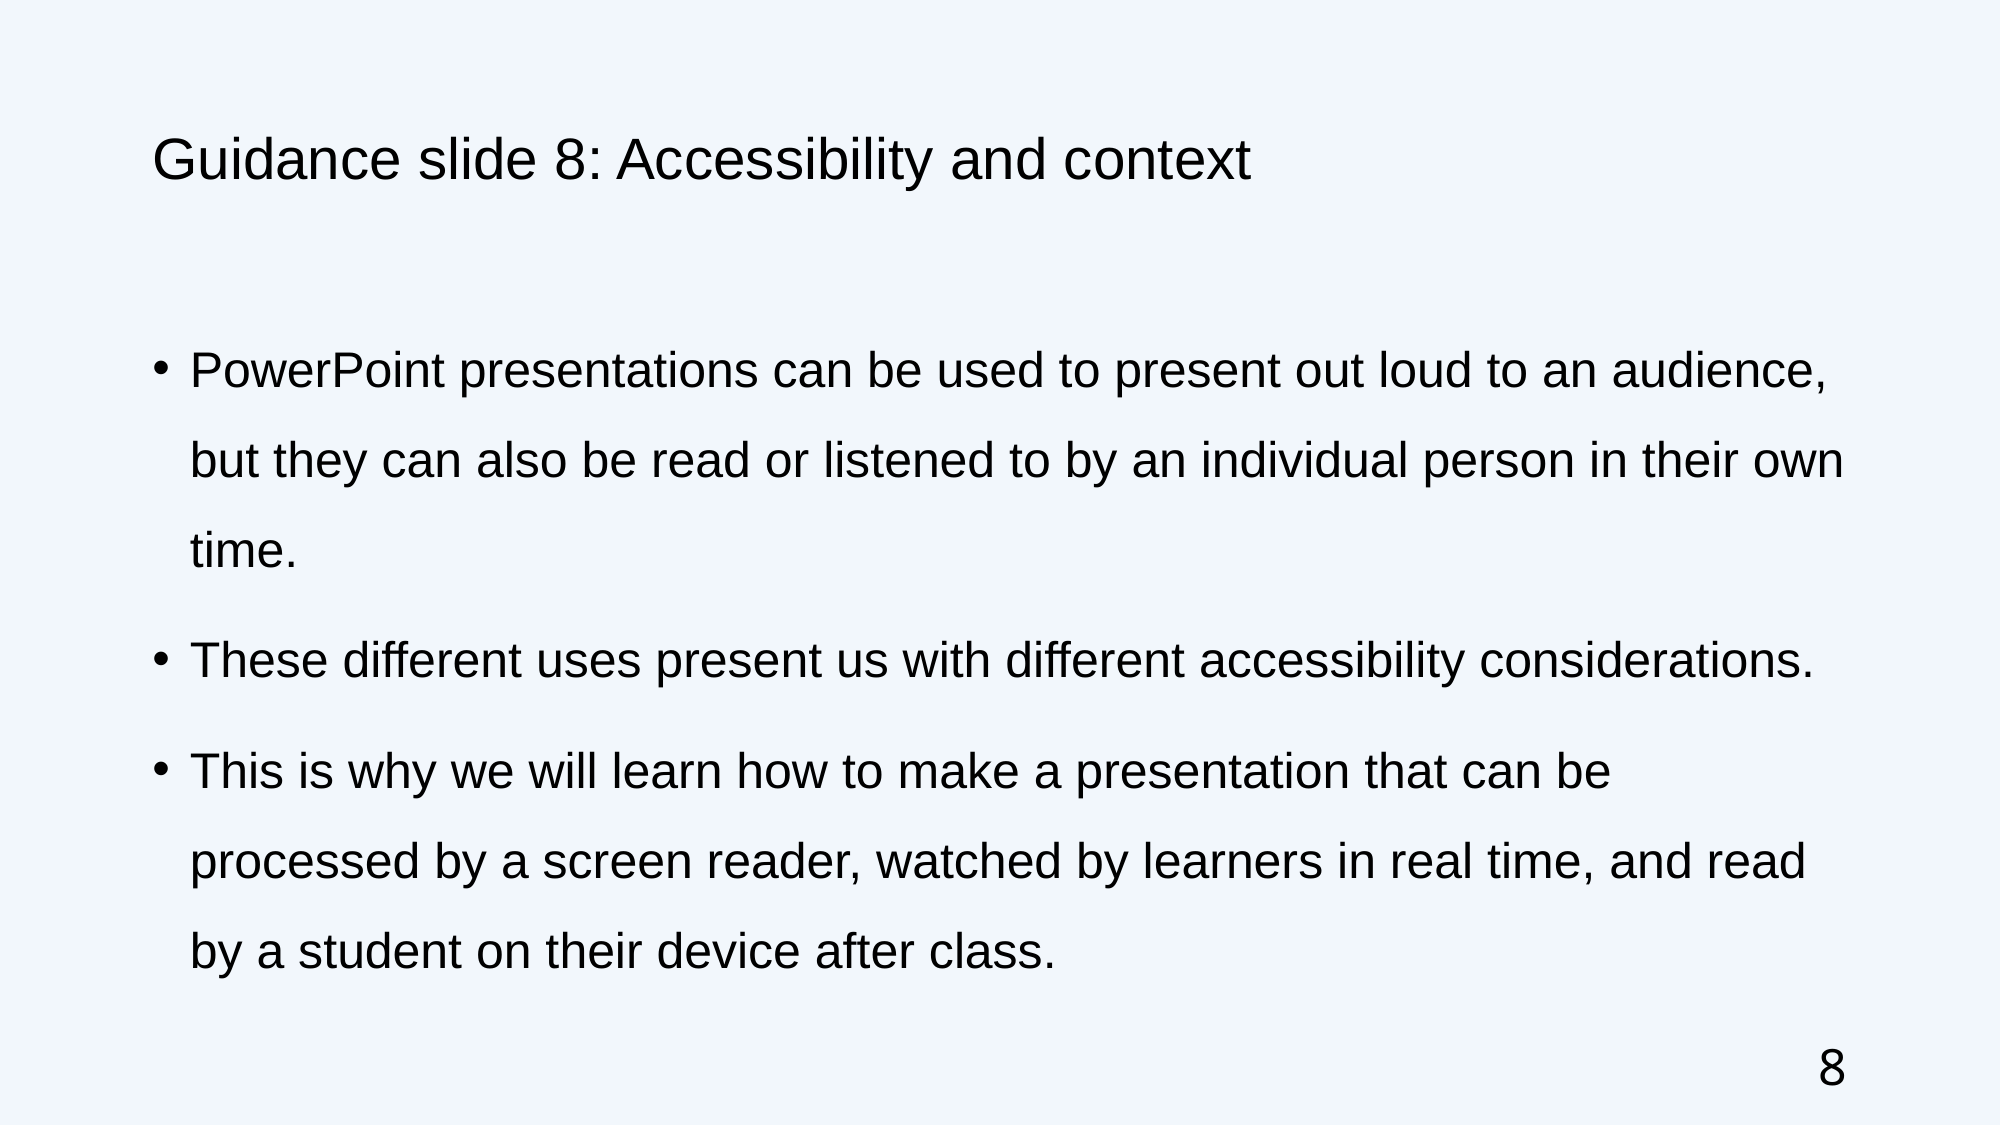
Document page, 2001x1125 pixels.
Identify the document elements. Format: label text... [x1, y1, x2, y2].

slide_number 8 [1687, 1035, 1863, 1103]
title Guidance slide 8: Accessibility and context [137, 55, 1863, 274]
list PowerPoint presentations can be used to present out loud to an audience, but they can also be read or listened to by an individual person in their own time. These different uses present us with different accessibility considerations. This is why we will learn how to make a presentation that can be processed by a screen reader, watched by learners in real time, and read by a student on their device after class. [137, 299, 1863, 1014]
